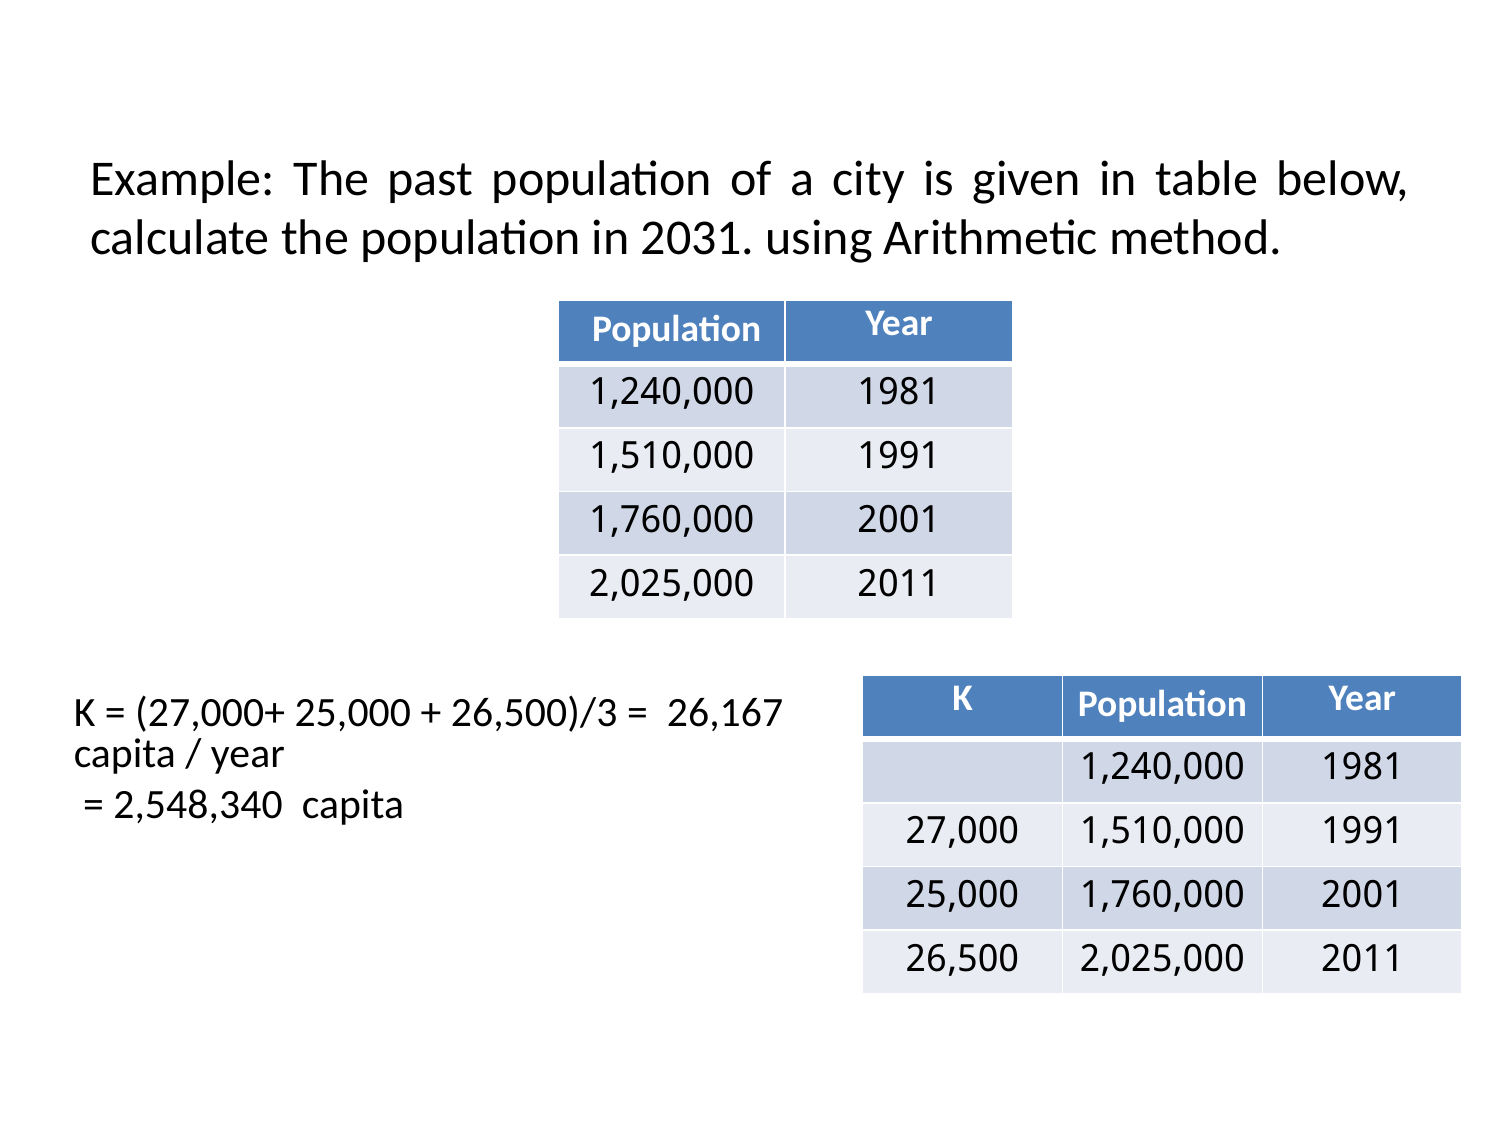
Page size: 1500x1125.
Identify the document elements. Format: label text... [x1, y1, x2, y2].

table_cell 1991 [1263, 804, 1461, 866]
table_cell 1,510,000 [559, 429, 784, 491]
table_cell 1991 [786, 429, 1012, 491]
table_cell 2,025,000 [1063, 931, 1262, 993]
table_cell 1,510,000 [1063, 804, 1262, 866]
table_header K [863, 676, 1062, 736]
table_cell 25,000 [863, 867, 1062, 929]
table_cell 2001 [786, 492, 1012, 554]
table_cell 1,240,000 [559, 367, 784, 427]
table_cell 2011 [786, 556, 1012, 618]
table_cell 1981 [1263, 742, 1461, 802]
table_header Population [1063, 676, 1262, 736]
table_cell 1,760,000 [1063, 867, 1262, 929]
table_cell 2001 [1263, 867, 1461, 929]
table_cell 2011 [1263, 931, 1461, 993]
table_cell 26,500 [863, 931, 1062, 993]
list Example: The past population of a city is given in table below, calculate the population in 2031. using Arithmetic method. [75, 137, 1425, 880]
table_cell 1981 [786, 367, 1012, 427]
table_header Year [1263, 676, 1461, 736]
table_cell 2,025,000 [559, 556, 784, 618]
table_cell 1,240,000 [1063, 742, 1262, 802]
table_header Year [786, 301, 1012, 361]
table_cell 1,760,000 [559, 492, 784, 554]
table_cell [863, 742, 1062, 802]
table_header Population [559, 301, 784, 361]
table_cell 27,000 [863, 804, 1062, 866]
